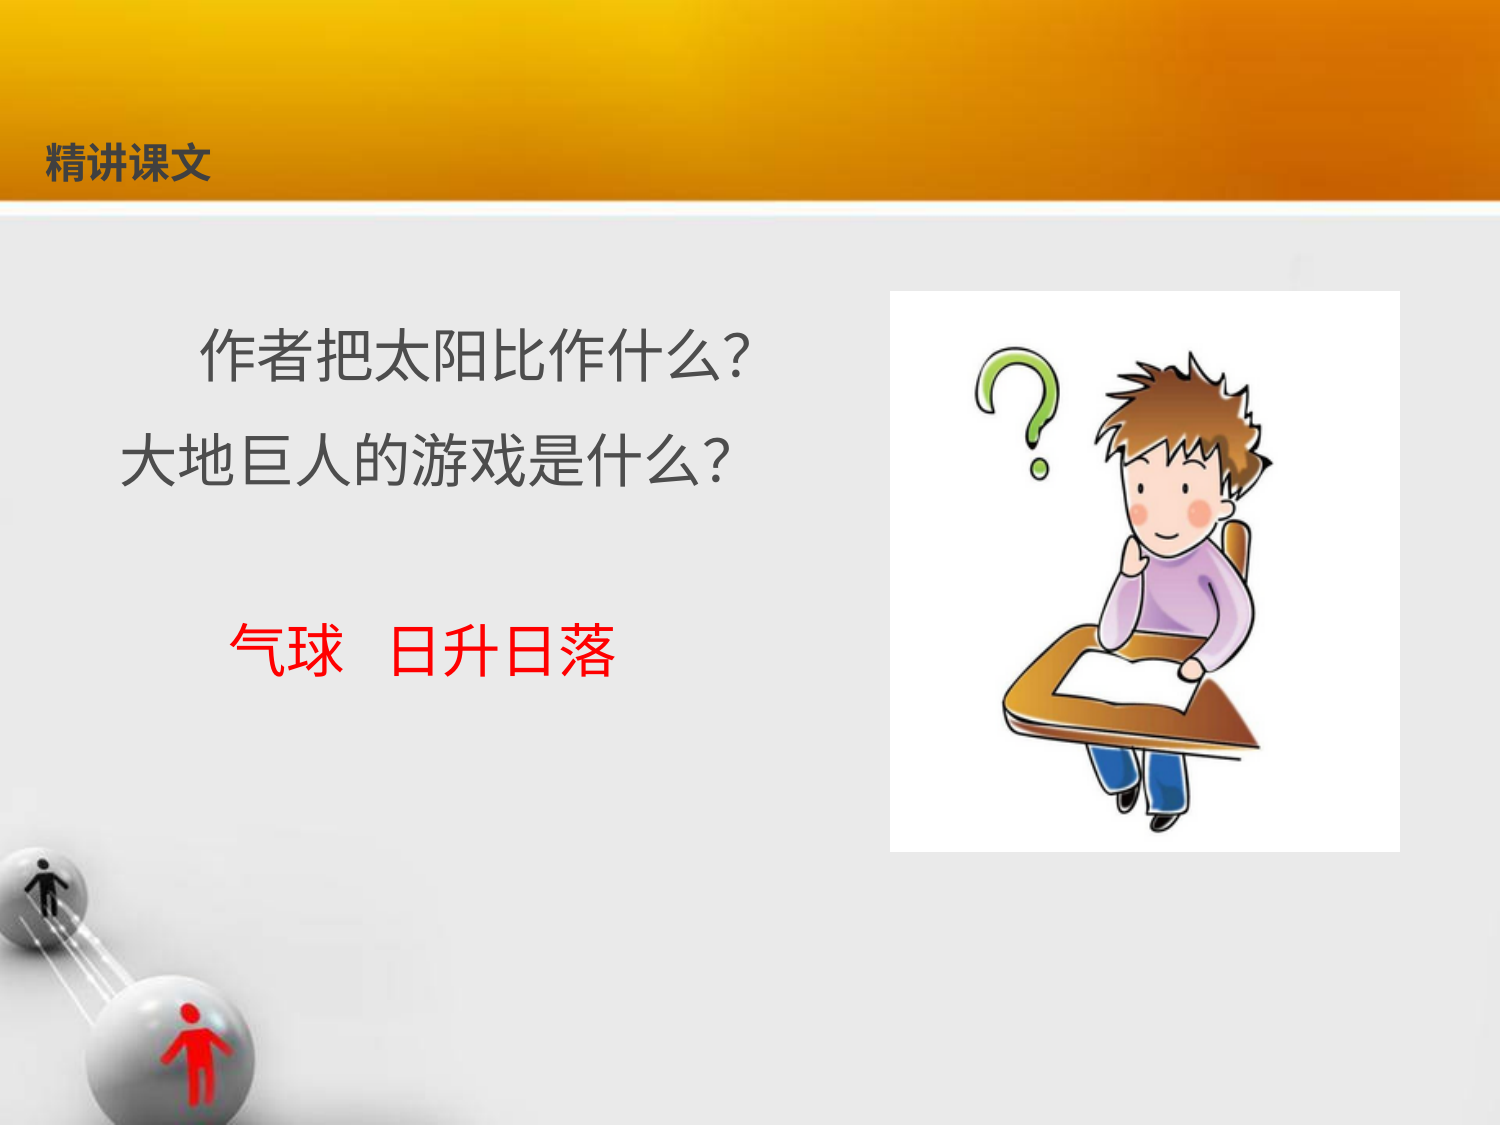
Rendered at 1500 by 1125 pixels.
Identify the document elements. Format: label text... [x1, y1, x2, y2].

text_box 作者把太阳比作什么？大地巨人的游戏是什么？ [104, 277, 852, 502]
text_box 气球 日升日落 [135, 571, 852, 692]
text_box 精讲课文 [30, 129, 228, 195]
picture [0, 0, 1500, 1125]
